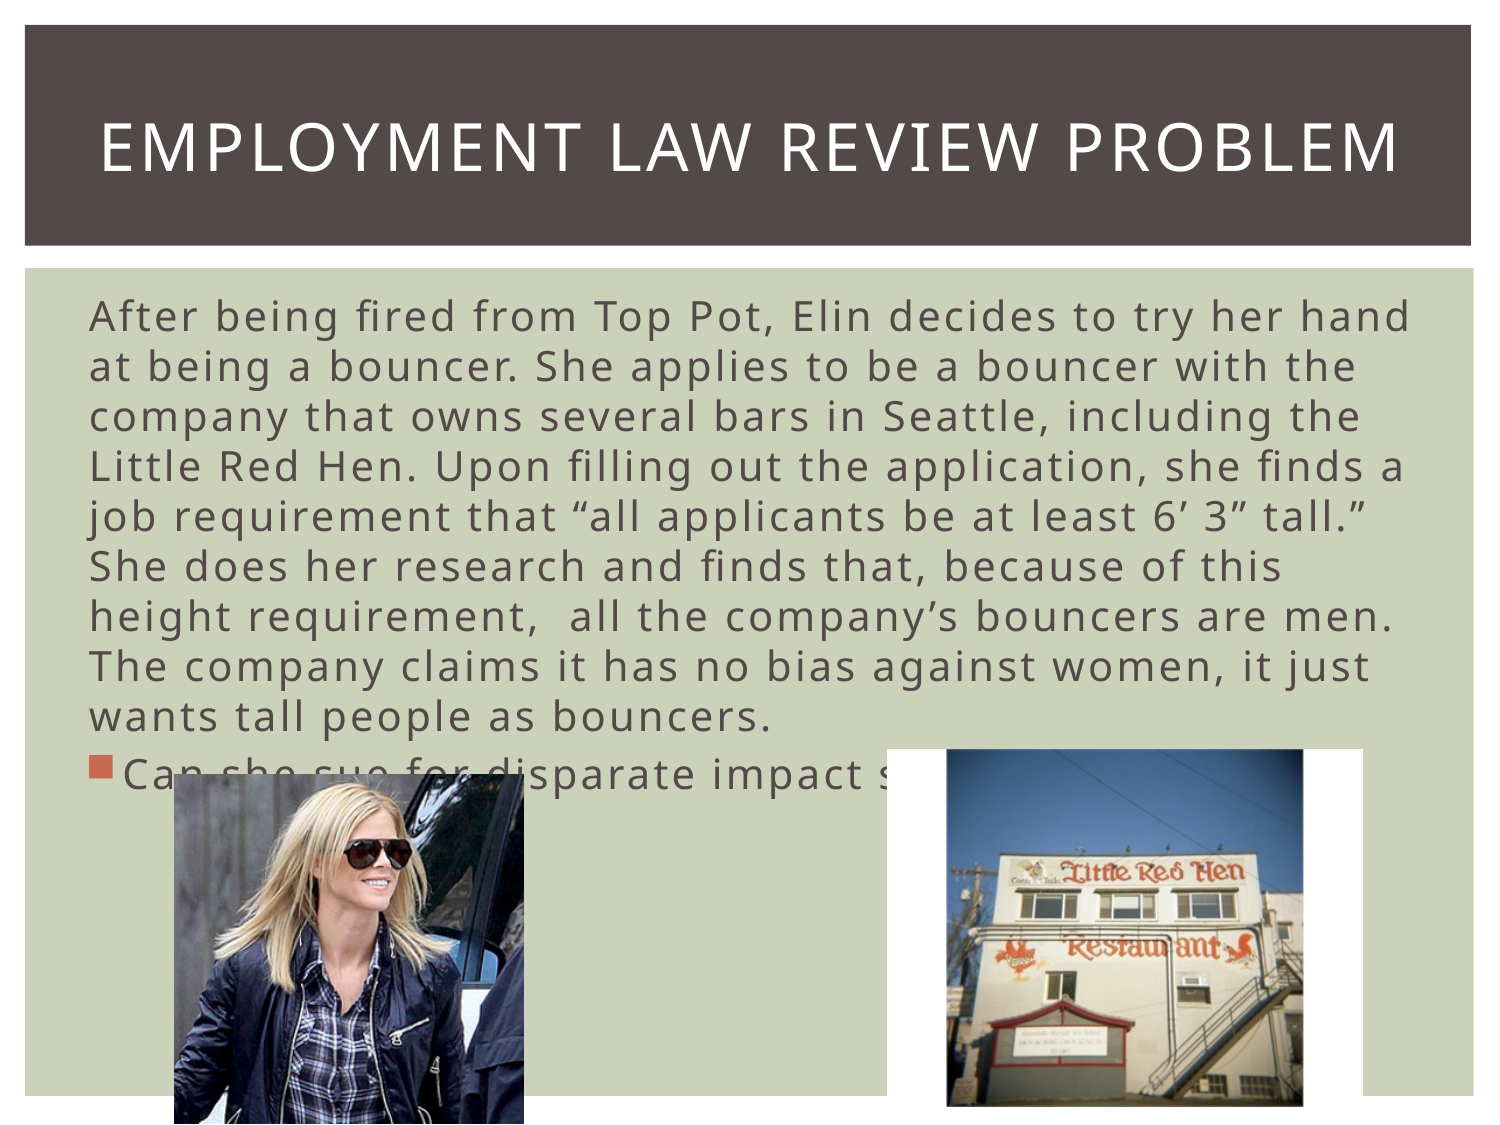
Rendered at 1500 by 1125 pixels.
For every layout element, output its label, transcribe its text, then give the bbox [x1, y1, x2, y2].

title Employment law review problem [62, 58, 1438, 232]
picture [174, 774, 524, 1124]
picture [887, 749, 1363, 1107]
list After being fired from Top Pot, Elin decides to try her hand at being a bouncer. She applies to be a bouncer with the company that owns several bars in Seattle, including the Little Red Hen. Upon filling out the application, she finds a job requirement that “all applicants be at least 6’ 3” tall.” She does her research and finds that, because of this height requirement, all the company’s bouncers are men. The company claims it has no bias against women, it just wants tall people as bouncers. Can she sue for disparate impact sex discrimination? [62, 281, 1442, 1005]
